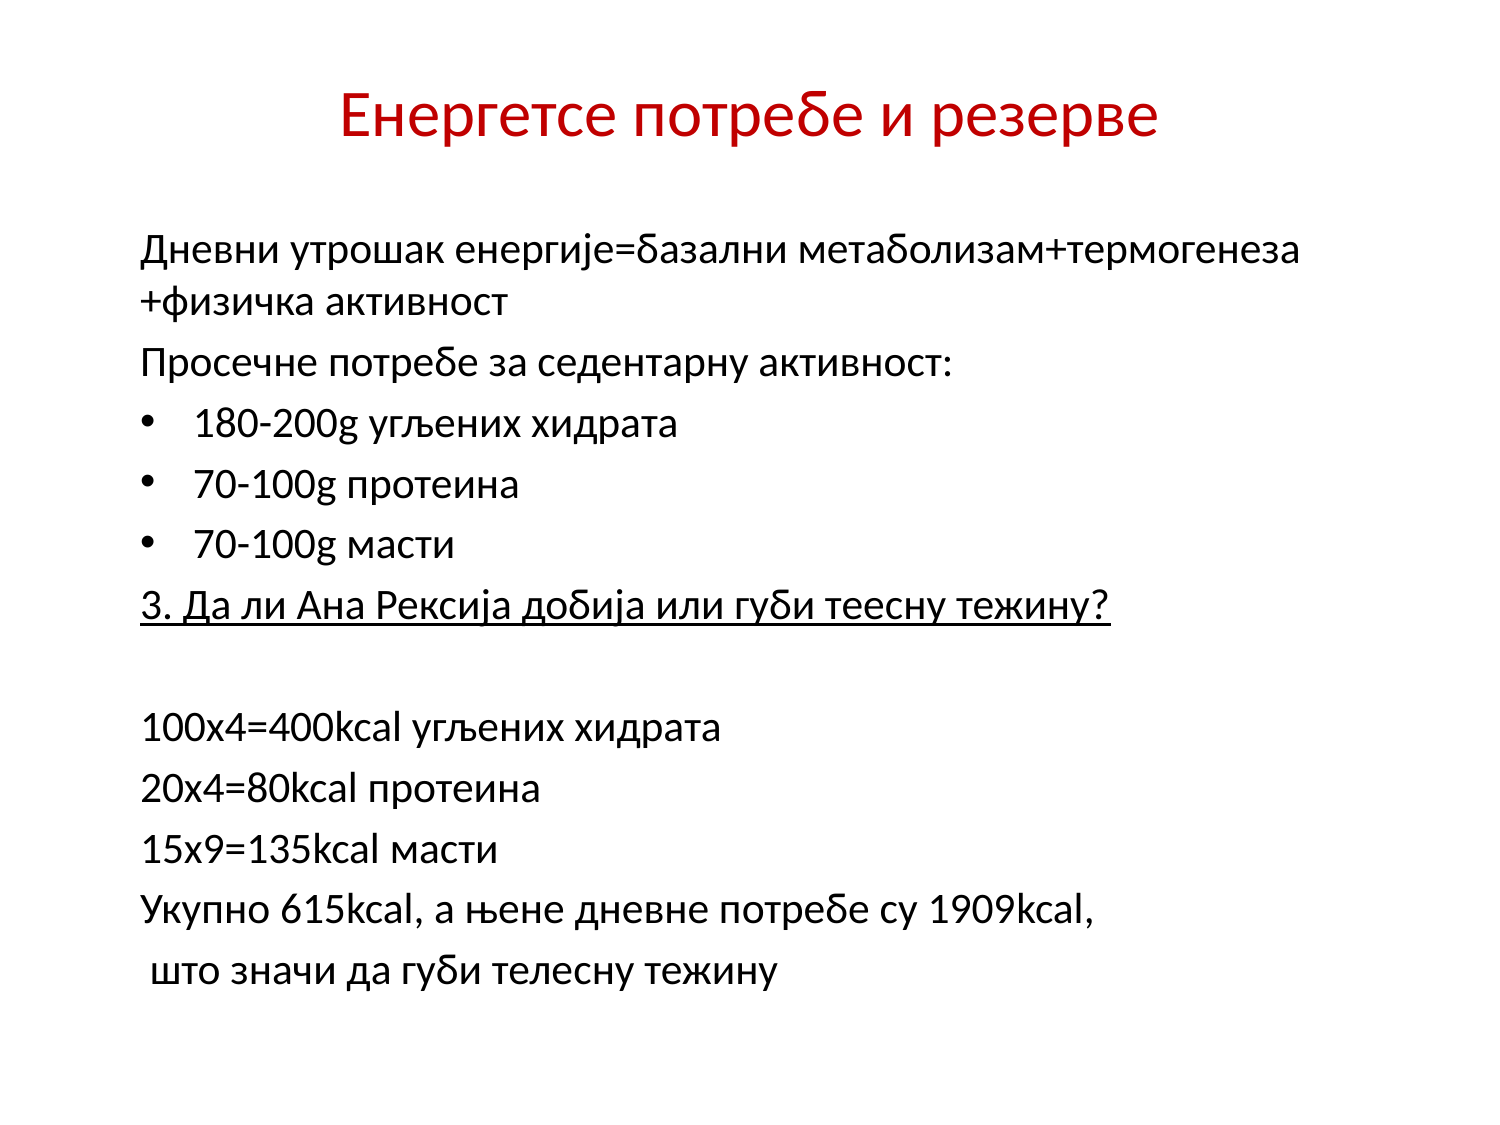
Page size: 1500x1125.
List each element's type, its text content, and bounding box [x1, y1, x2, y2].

list Дневни утрошак енергије=базални метаболизам+термогенеза +физичка активност Просечне потребе за седентарну активност: 180-200g угљених хидрата 70-100g протеина 70-100g масти 3. Да ли Ана Рексија добија или губи теесну тежину? 100х4=400kcal угљених хидрата 20х4=80kcal протеина 15х9=135kcal масти Укупно 615kcal, а њене дневне потребе су 1909kcal, што значи да губи телесну тежину [125, 212, 1425, 1005]
title Енергетсе потребе и резерве [75, 45, 1425, 175]
